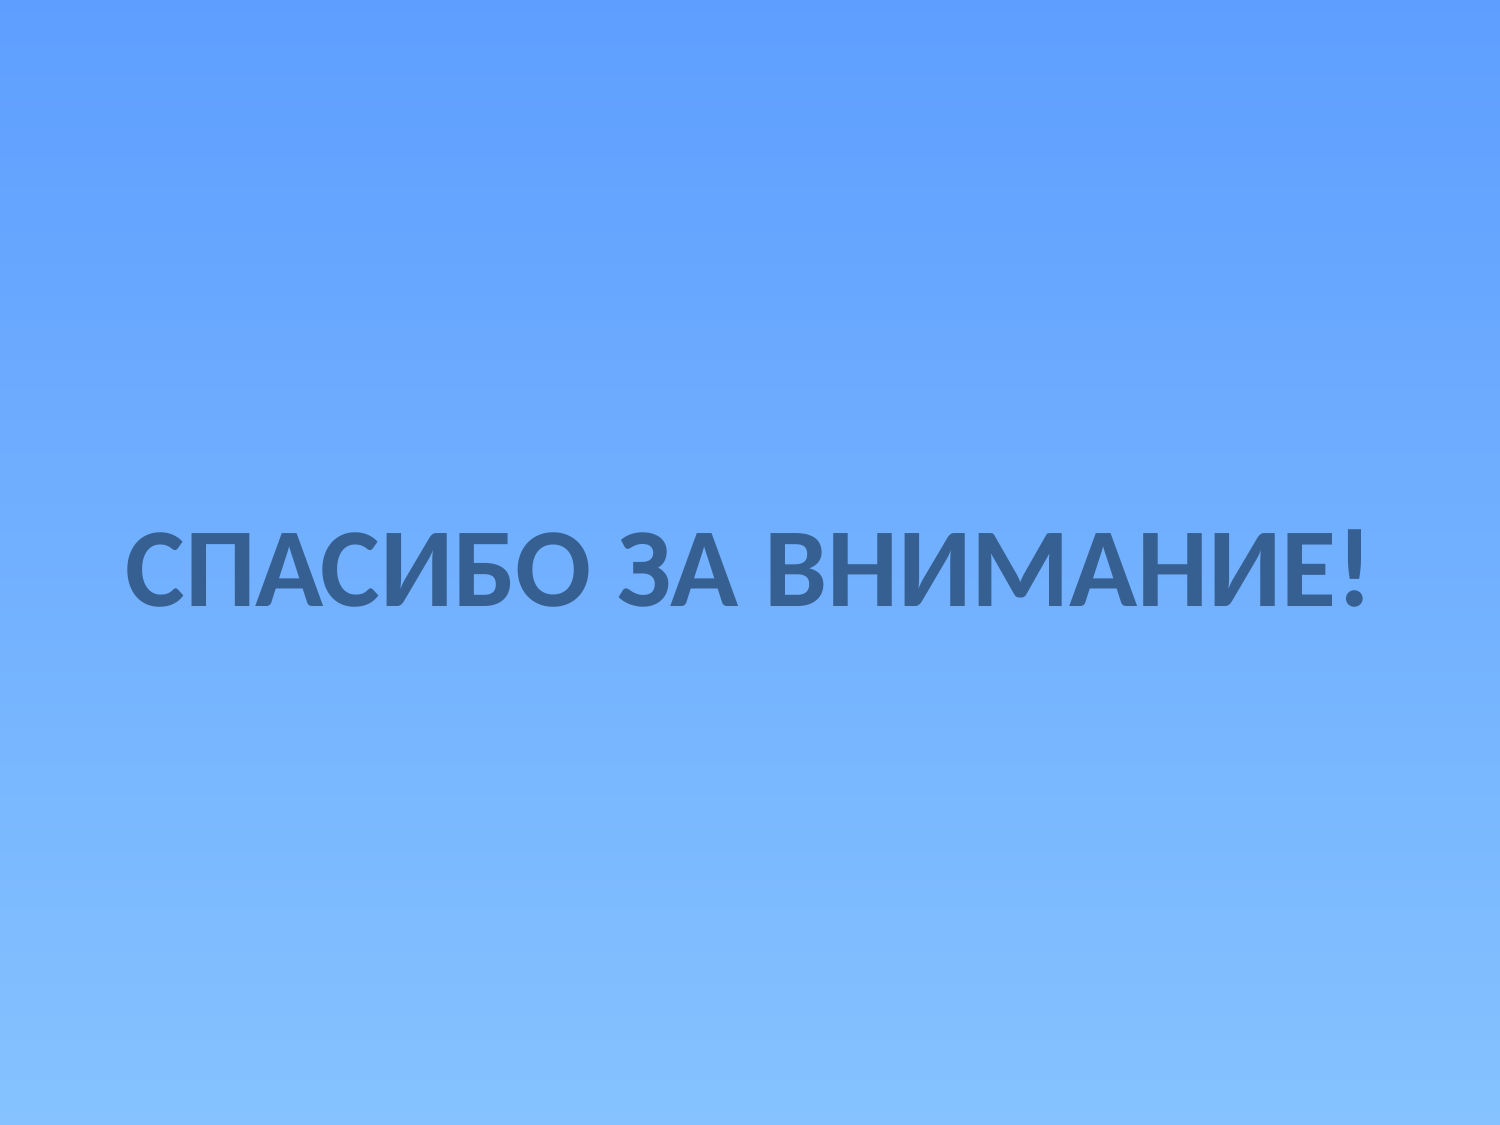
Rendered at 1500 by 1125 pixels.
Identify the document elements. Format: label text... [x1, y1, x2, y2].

text_box СПАСИБО ЗА ВНИМАНИЕ! [110, 486, 1390, 637]
